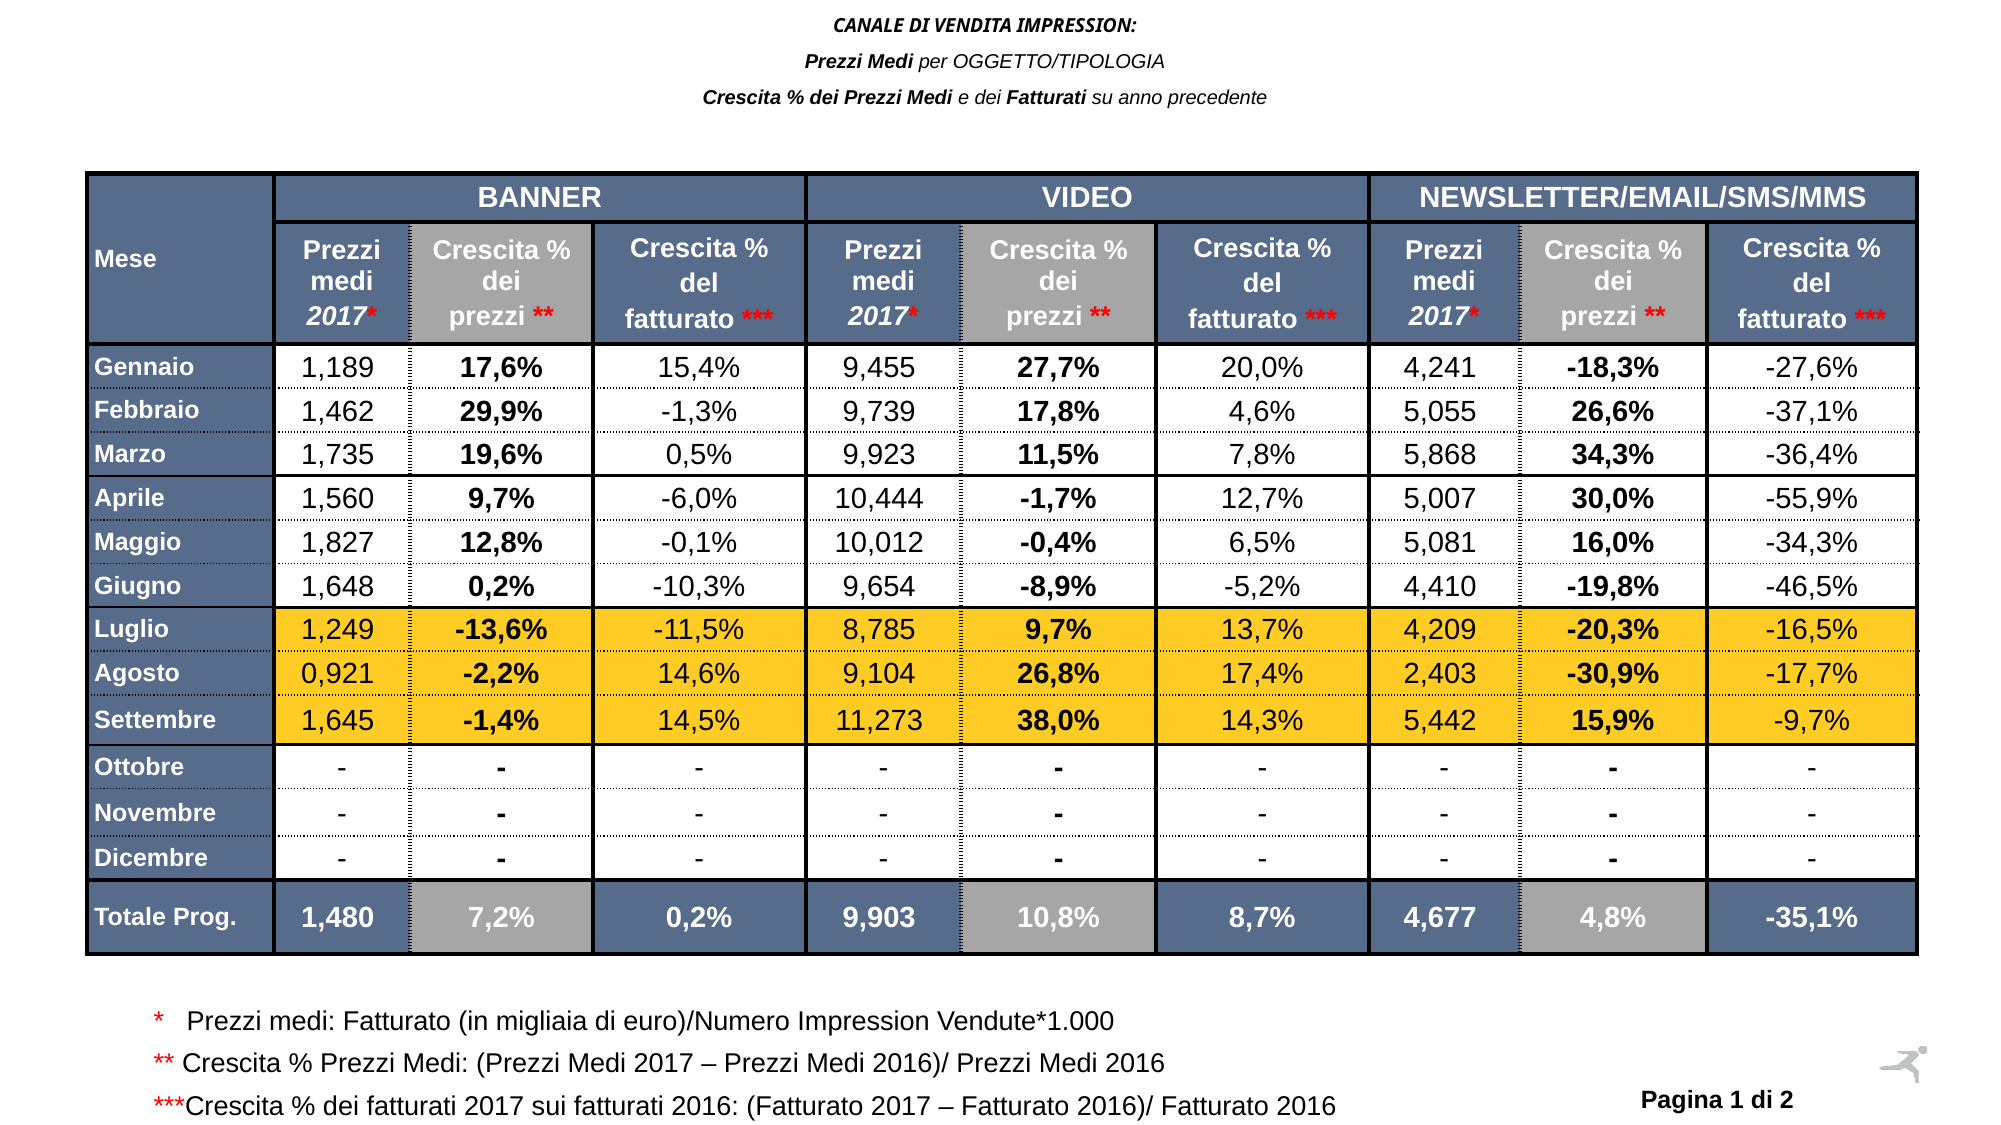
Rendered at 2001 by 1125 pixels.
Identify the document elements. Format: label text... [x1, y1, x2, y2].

table_cell -16,5% [1709, 609, 1915, 651]
table_cell 1,648 [276, 563, 410, 606]
table_cell -46,5% [1709, 563, 1915, 606]
table_cell Agosto [89, 651, 272, 695]
table_cell - [276, 746, 410, 789]
table_cell 5,007 [1371, 477, 1520, 520]
table_cell 12,8% [410, 520, 591, 563]
table_cell 15,9% [1520, 695, 1705, 743]
table_cell - [1371, 789, 1520, 836]
table_cell -36,4% [1709, 432, 1915, 474]
table_cell Dicembre [89, 836, 272, 878]
table_cell Maggio [89, 520, 272, 563]
table_cell 26,8% [961, 651, 1154, 695]
table_cell 20,0% [1158, 346, 1367, 388]
table_cell 0,2% [595, 882, 804, 952]
table_cell - [808, 746, 961, 789]
table_cell Crescita % dei prezzi ** [1520, 224, 1705, 342]
table_cell 10,8% [961, 882, 1154, 952]
table_header Mese [89, 176, 272, 342]
table_cell 10,012 [808, 520, 961, 563]
table_cell - [1709, 836, 1915, 878]
table_cell - [1371, 836, 1520, 878]
table_cell 30,0% [1520, 477, 1705, 520]
table_cell 8,7% [1158, 882, 1367, 952]
table_cell 4,209 [1371, 609, 1520, 651]
table_cell - [808, 836, 961, 878]
table_cell - [1709, 746, 1915, 789]
table_cell 9,903 [808, 882, 961, 952]
table_cell -17,7% [1709, 651, 1915, 695]
table_cell 0,5% [595, 432, 804, 474]
table_cell Prezzi medi 2017* [1371, 224, 1520, 342]
table_cell 0,2% [410, 563, 591, 606]
table_cell -10,3% [595, 563, 804, 606]
table_cell Crescita % del fatturato *** [1158, 224, 1367, 342]
table_cell Marzo [89, 432, 272, 475]
table_cell 6,5% [1158, 520, 1367, 563]
table_cell 9,739 [808, 388, 961, 432]
table_cell 13,7% [1158, 609, 1367, 651]
table_cell 5,868 [1371, 432, 1520, 474]
table_cell 27,7% [961, 346, 1154, 388]
table_cell - [410, 746, 591, 789]
table_cell Gennaio [89, 346, 272, 388]
table_cell -37,1% [1709, 388, 1915, 432]
table_cell - [961, 836, 1154, 878]
table_cell 4,241 [1371, 346, 1520, 388]
table_cell 7,2% [410, 882, 591, 952]
text_box CANALE DI VENDITA IMPRESSION: Prezzi Medi per OGGETTO/TIPOLOGIA Crescita % dei Prezzi Medi e dei Fatturati su anno precedente [110, 5, 1860, 117]
table_cell - [1709, 789, 1915, 836]
table_cell Totale Prog. [89, 882, 272, 952]
table_cell - [276, 836, 410, 878]
table_cell 14,3% [1158, 695, 1367, 743]
table_cell -8,9% [961, 563, 1154, 606]
table_cell - [961, 746, 1154, 789]
table_cell -9,7% [1709, 695, 1915, 743]
table_cell 0,921 [276, 651, 410, 695]
table_cell 11,273 [808, 695, 961, 743]
table_cell Novembre [89, 789, 272, 836]
table_cell 1,480 [276, 882, 410, 952]
table_cell -1,3% [595, 388, 804, 432]
table_cell -34,3% [1709, 520, 1915, 563]
table_cell 4,6% [1158, 388, 1367, 432]
table_cell 15,4% [595, 346, 804, 388]
table_cell 1,462 [276, 388, 410, 432]
table_cell -1,7% [961, 477, 1154, 520]
table_cell 9,7% [961, 609, 1154, 651]
table_cell 1,645 [276, 695, 410, 743]
table_cell - [1158, 836, 1367, 878]
table_cell 4,677 [1371, 882, 1520, 952]
table_cell 9,654 [808, 563, 961, 606]
table_cell 1,189 [276, 346, 410, 388]
table_cell - [410, 789, 591, 836]
table_cell 11,5% [961, 432, 1154, 474]
table_cell 17,6% [410, 346, 591, 388]
table_cell 16,0% [1520, 520, 1705, 563]
table_cell -55,9% [1709, 477, 1915, 520]
table_cell - [961, 789, 1154, 836]
table_cell Giugno [89, 563, 272, 606]
table_cell -18,3% [1520, 346, 1705, 388]
table_cell -11,5% [595, 609, 804, 651]
table_cell Crescita % dei prezzi ** [410, 224, 591, 342]
table_cell 26,6% [1520, 388, 1705, 432]
table_header NEWSLETTER/EMAIL/SMS/MMS [1371, 176, 1915, 220]
table_cell -30,9% [1520, 651, 1705, 695]
table_cell - [1520, 746, 1705, 789]
table_cell 9,455 [808, 346, 961, 388]
table_cell 1,827 [276, 520, 410, 563]
table_cell -27,6% [1709, 346, 1915, 388]
table_cell 2,403 [1371, 651, 1520, 695]
table_cell - [1520, 789, 1705, 836]
table_cell - [595, 789, 804, 836]
table_cell Crescita % dei prezzi ** [961, 224, 1154, 342]
table_cell 12,7% [1158, 477, 1367, 520]
text_box * Prezzi medi: Fatturato (in migliaia di euro)/Numero Impression Vendute*1.000 ** Crescita % Prezzi Medi: (Prezzi Medi 2017 – Prezzi Medi 2016)/ Prezzi Medi 2016 ***Crescita % dei fatturati 2017 sui fatturati 2016: (Fatturato 2017 – Fatturato 2016)/ Fatturato 2016 [138, 995, 1351, 1125]
table_cell Luglio [89, 608, 272, 651]
table_cell 17,8% [961, 388, 1154, 432]
table_cell -35,1% [1709, 882, 1915, 952]
table_cell -19,8% [1520, 563, 1705, 606]
table_cell -1,4% [410, 695, 591, 743]
table_cell 17,4% [1158, 651, 1367, 695]
table_cell 1,735 [276, 432, 410, 474]
table_cell Prezzi medi 2017* [276, 224, 410, 342]
table_cell 5,442 [1371, 695, 1520, 743]
table_cell 5,081 [1371, 520, 1520, 563]
table_cell 19,6% [410, 432, 591, 474]
table_cell Prezzi medi 2017* [808, 224, 961, 342]
table_cell - [276, 789, 410, 836]
table_cell 34,3% [1520, 432, 1705, 474]
table_cell - [808, 789, 961, 836]
table_cell 8,785 [808, 609, 961, 651]
table_cell Crescita % del fatturato *** [1709, 224, 1915, 342]
table_cell Crescita % del fatturato *** [595, 224, 804, 342]
table_cell -0,4% [961, 520, 1154, 563]
table_cell 4,410 [1371, 563, 1520, 606]
table_cell - [1520, 836, 1705, 878]
table_cell - [595, 836, 804, 878]
table_cell 14,5% [595, 695, 804, 743]
table_cell 4,8% [1520, 882, 1705, 952]
table_cell 9,923 [808, 432, 961, 474]
table_cell 1,560 [276, 477, 410, 520]
table_cell Ottobre [89, 746, 272, 789]
table_cell -2,2% [410, 651, 591, 695]
table_cell -20,3% [1520, 609, 1705, 651]
table_cell 9,104 [808, 651, 961, 695]
table_cell 10,444 [808, 477, 961, 520]
table_cell 9,7% [410, 477, 591, 520]
table_cell 29,9% [410, 388, 591, 432]
table_header BANNER [276, 176, 804, 220]
table_cell Febbraio [89, 388, 272, 432]
table_cell -13,6% [410, 609, 591, 651]
table_header VIDEO [808, 176, 1367, 220]
table_cell 38,0% [961, 695, 1154, 743]
table_cell - [595, 746, 804, 789]
table_cell 7,8% [1158, 432, 1367, 474]
table_cell -0,1% [595, 520, 804, 563]
table_cell - [410, 836, 591, 878]
table_cell 14,6% [595, 651, 804, 695]
table_cell - [1158, 746, 1367, 789]
table_cell 1,249 [276, 609, 410, 651]
table_cell Aprile [89, 477, 272, 520]
table_cell Settembre [89, 695, 272, 744]
text_box Pagina 1 di 2 [1626, 1076, 1889, 1122]
table_cell - [1371, 746, 1520, 789]
table_cell - [1158, 789, 1367, 836]
table_cell 5,055 [1371, 388, 1520, 432]
table_cell -5,2% [1158, 563, 1367, 606]
table_cell -6,0% [595, 477, 804, 520]
